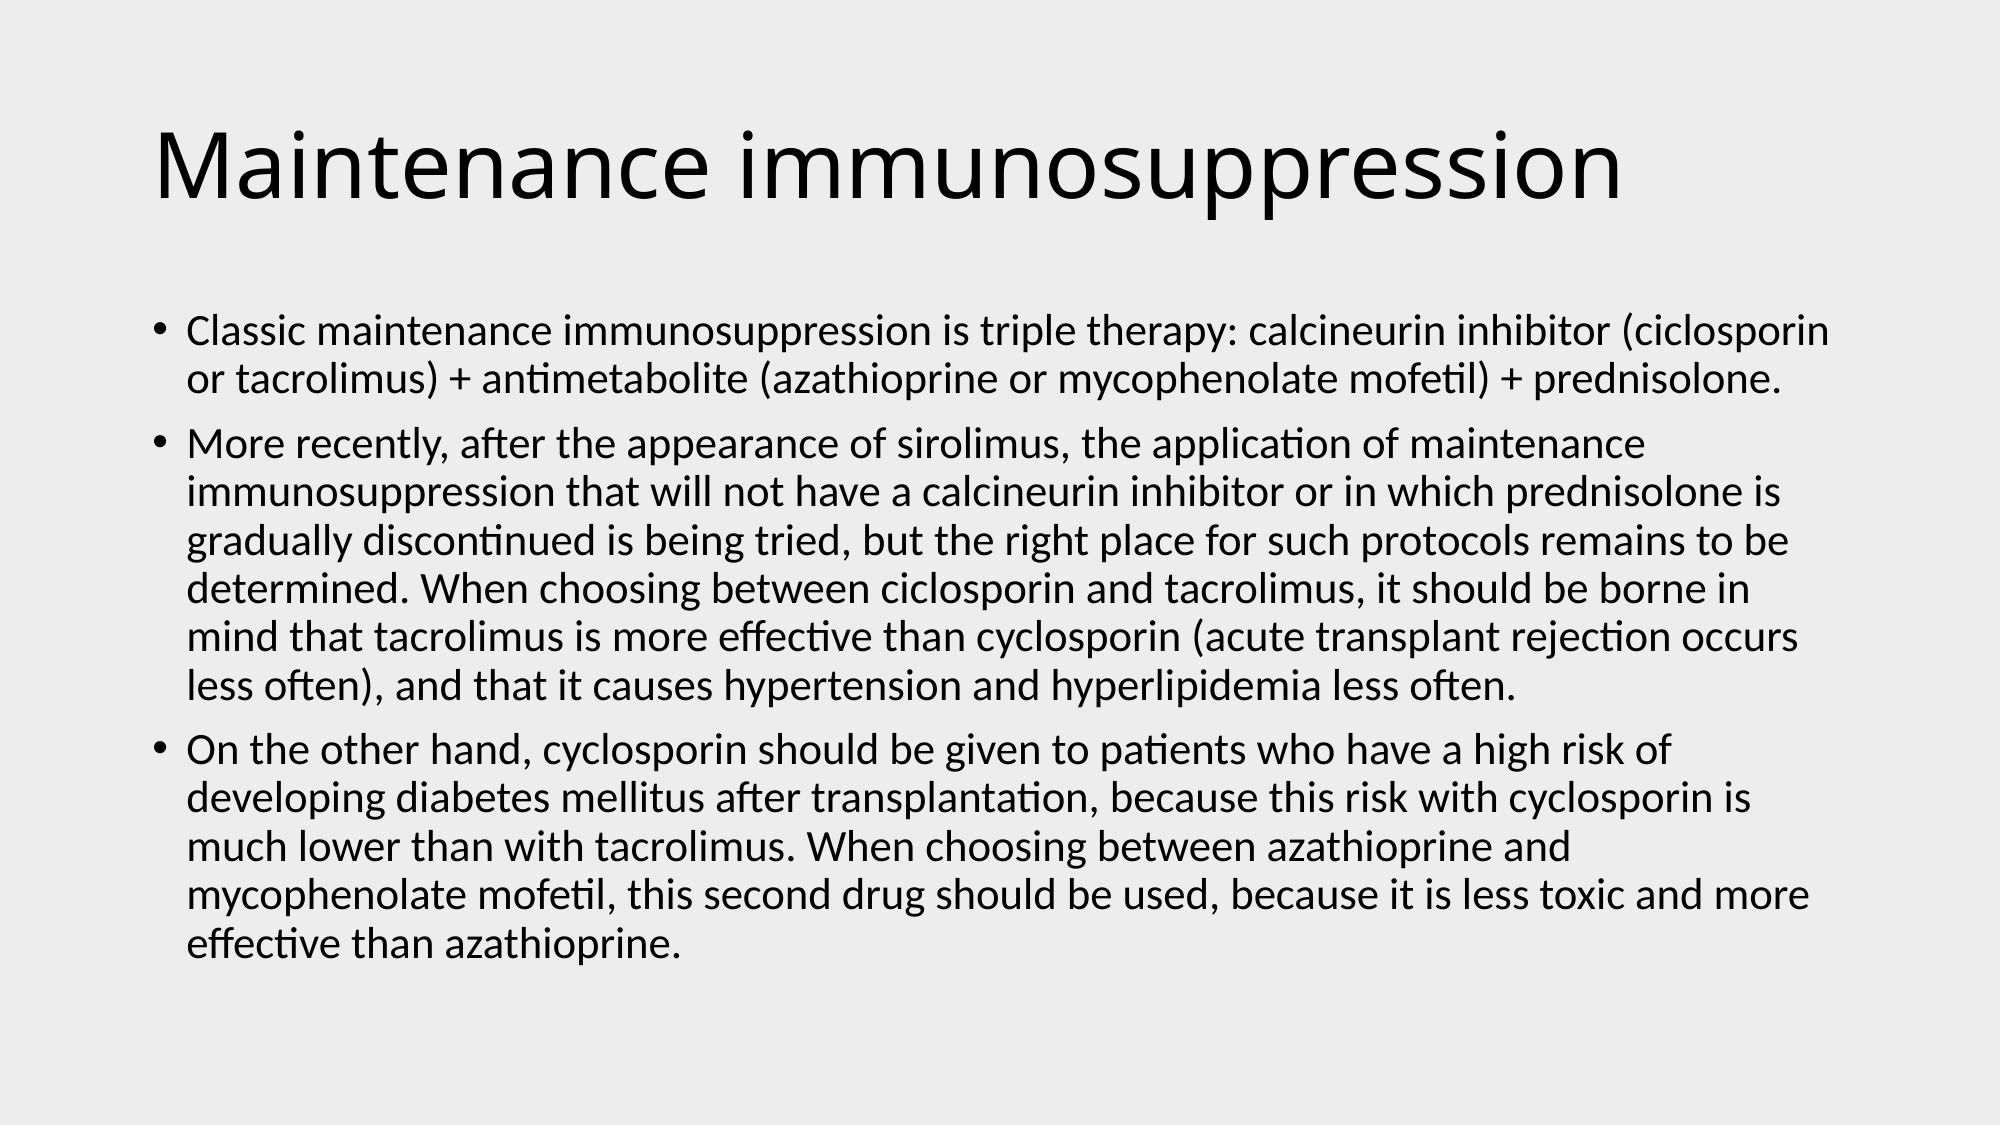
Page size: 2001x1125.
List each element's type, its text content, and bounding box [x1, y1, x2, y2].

list Classic maintenance immunosuppression is triple therapy: calcineurin inhibitor (ciclosporin or tacrolimus) + antimetabolite (azathioprine or mycophenolate mofetil) + prednisolone. More recently, after the appearance of sirolimus, the application of maintenance immunosuppression that will not have a calcineurin inhibitor or in which prednisolone is gradually discontinued is being tried, but the right place for such protocols remains to be determined. When choosing between ciclosporin and tacrolimus, it should be borne in mind that tacrolimus is more effective than cyclosporin (acute transplant rejection occurs less often), and that it causes hypertension and hyperlipidemia less often. On the other hand, cyclosporin should be given to patients who have a high risk of developing diabetes mellitus after transplantation, because this risk with cyclosporin is much lower than with tacrolimus. When choosing between azathioprine and mycophenolate mofetil, this second drug should be used, because it is less toxic and more effective than azathioprine. [137, 299, 1863, 1014]
title Maintenance immunosuppression [137, 59, 1863, 278]
